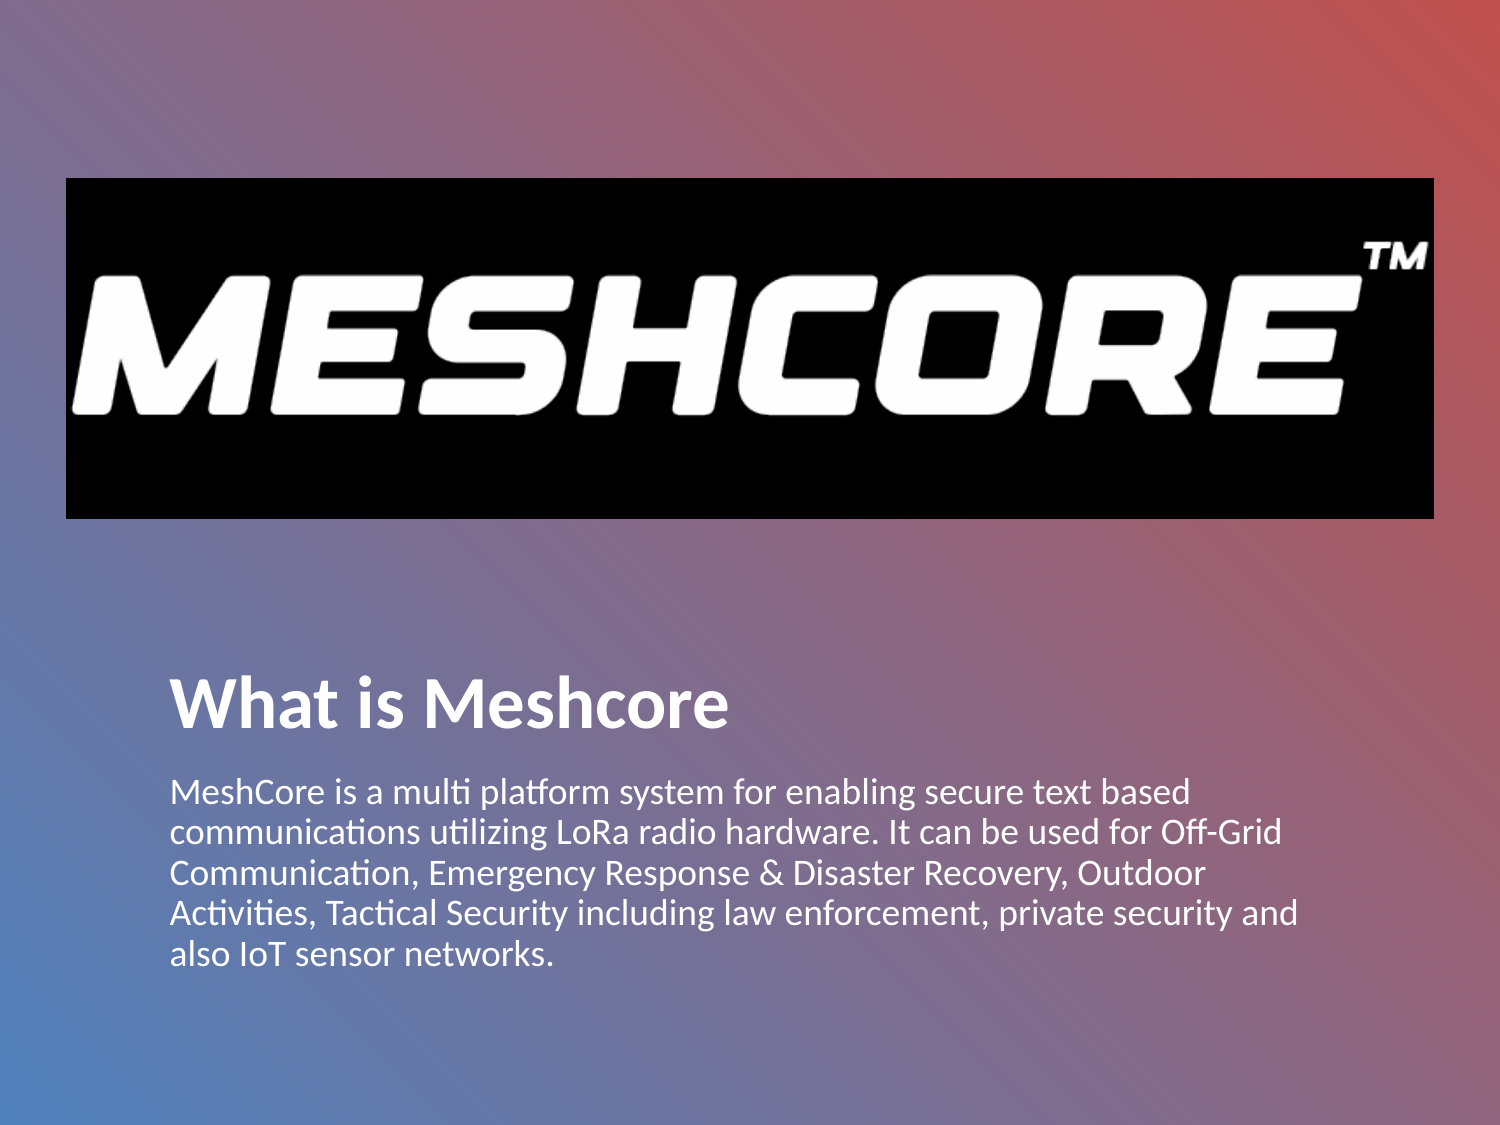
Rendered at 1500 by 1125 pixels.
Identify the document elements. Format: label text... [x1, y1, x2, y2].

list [66, 177, 1434, 520]
text_box [0, 0, 1500, 1125]
title What is Meshcore MeshCore is a multi platform system for enabling secure text based communications utilizing LoRa radio hardware. It can be used for Off-Grid Communication, Emergency Response & Disaster Recovery, Outdoor Activities, Tactical Security including law enforcement, private security and also IoT sensor networks. [154, 599, 1346, 982]
